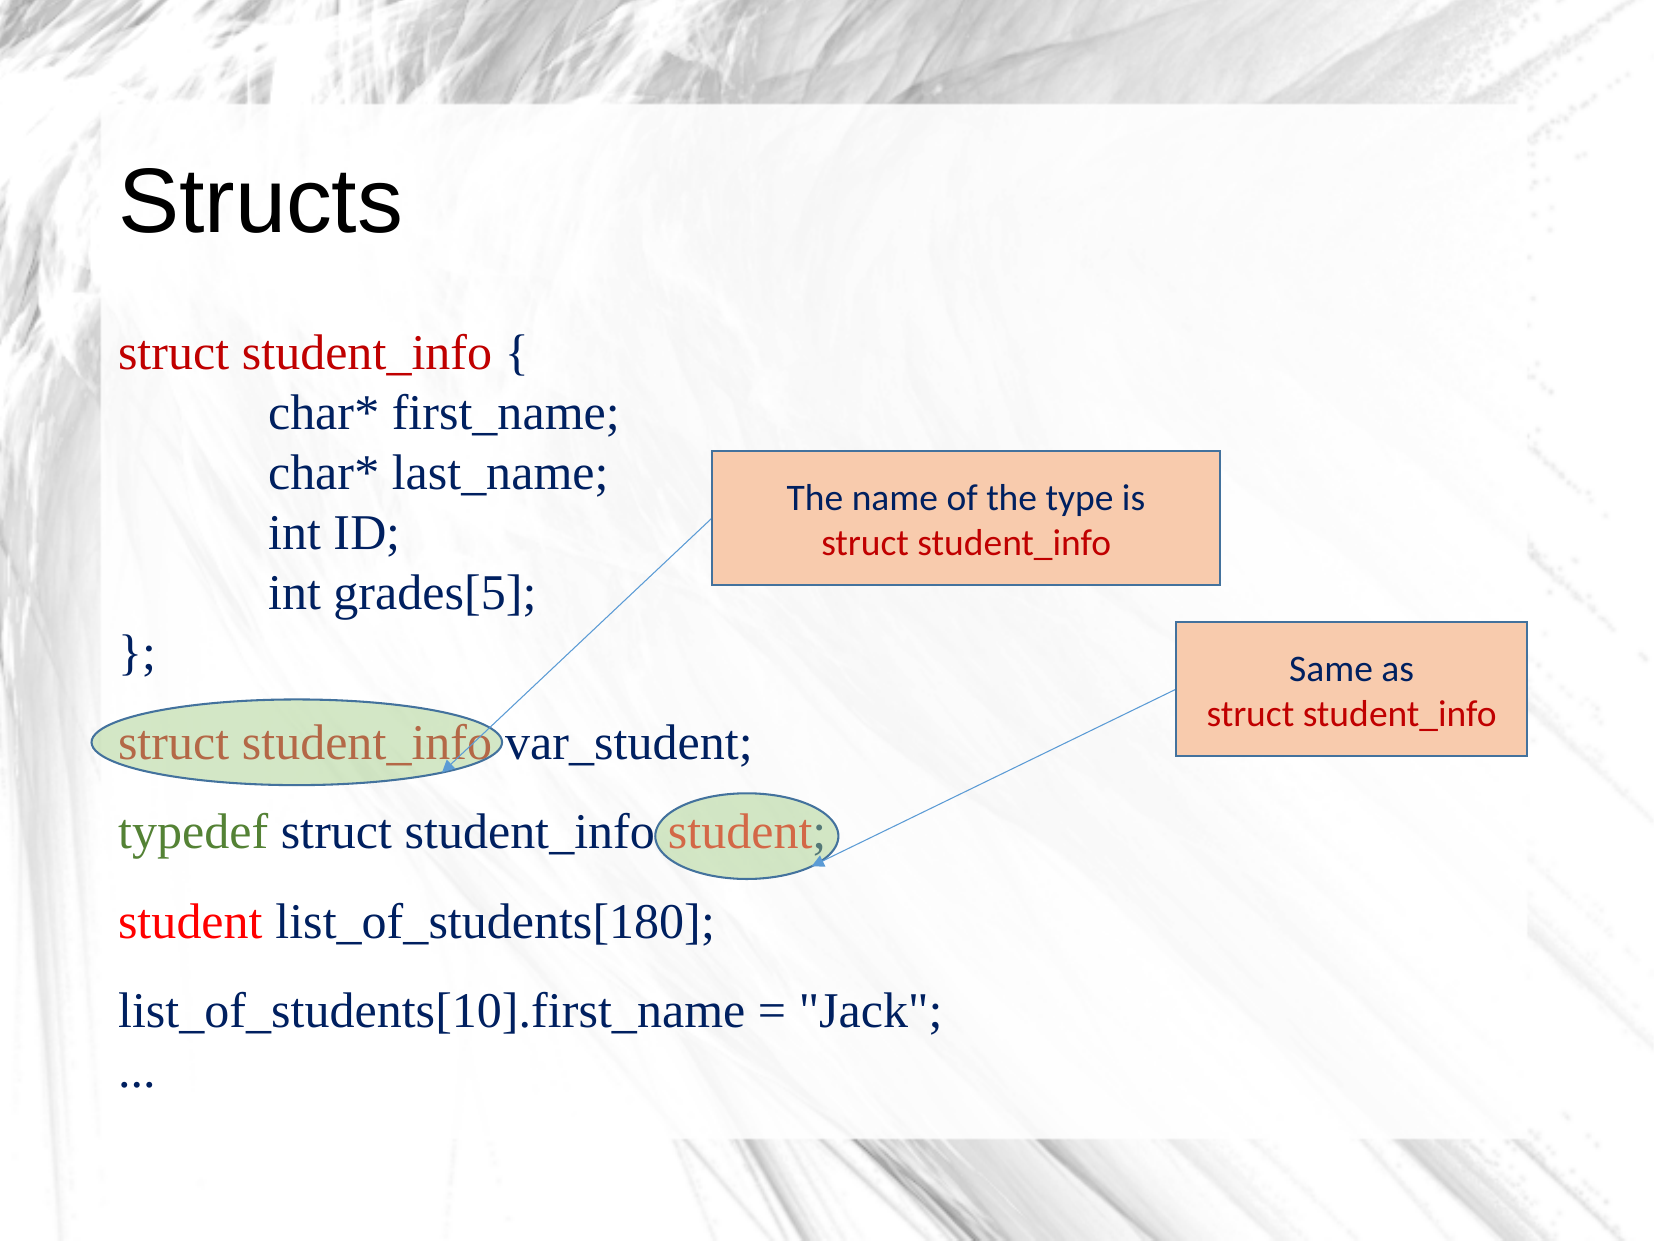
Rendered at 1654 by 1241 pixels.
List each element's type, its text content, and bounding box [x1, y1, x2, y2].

text_box Same as struct student_info [1175, 621, 1528, 757]
text_box The name of the type is struct student_info [711, 450, 1221, 586]
list struct student_info { char* first_name; char* last_name; int ID; int grades[5]; }; struct student_info var_student; typedef struct student_info student; student list_of_students[180]; list_of_students[10].first_name = "Jack"; ... [118, 319, 1571, 1109]
text_box [654, 792, 813, 881]
title Structs [118, 112, 1506, 281]
text_box [90, 698, 445, 787]
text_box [441, 517, 713, 773]
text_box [811, 689, 1177, 867]
picture [0, 0, 1654, 1241]
